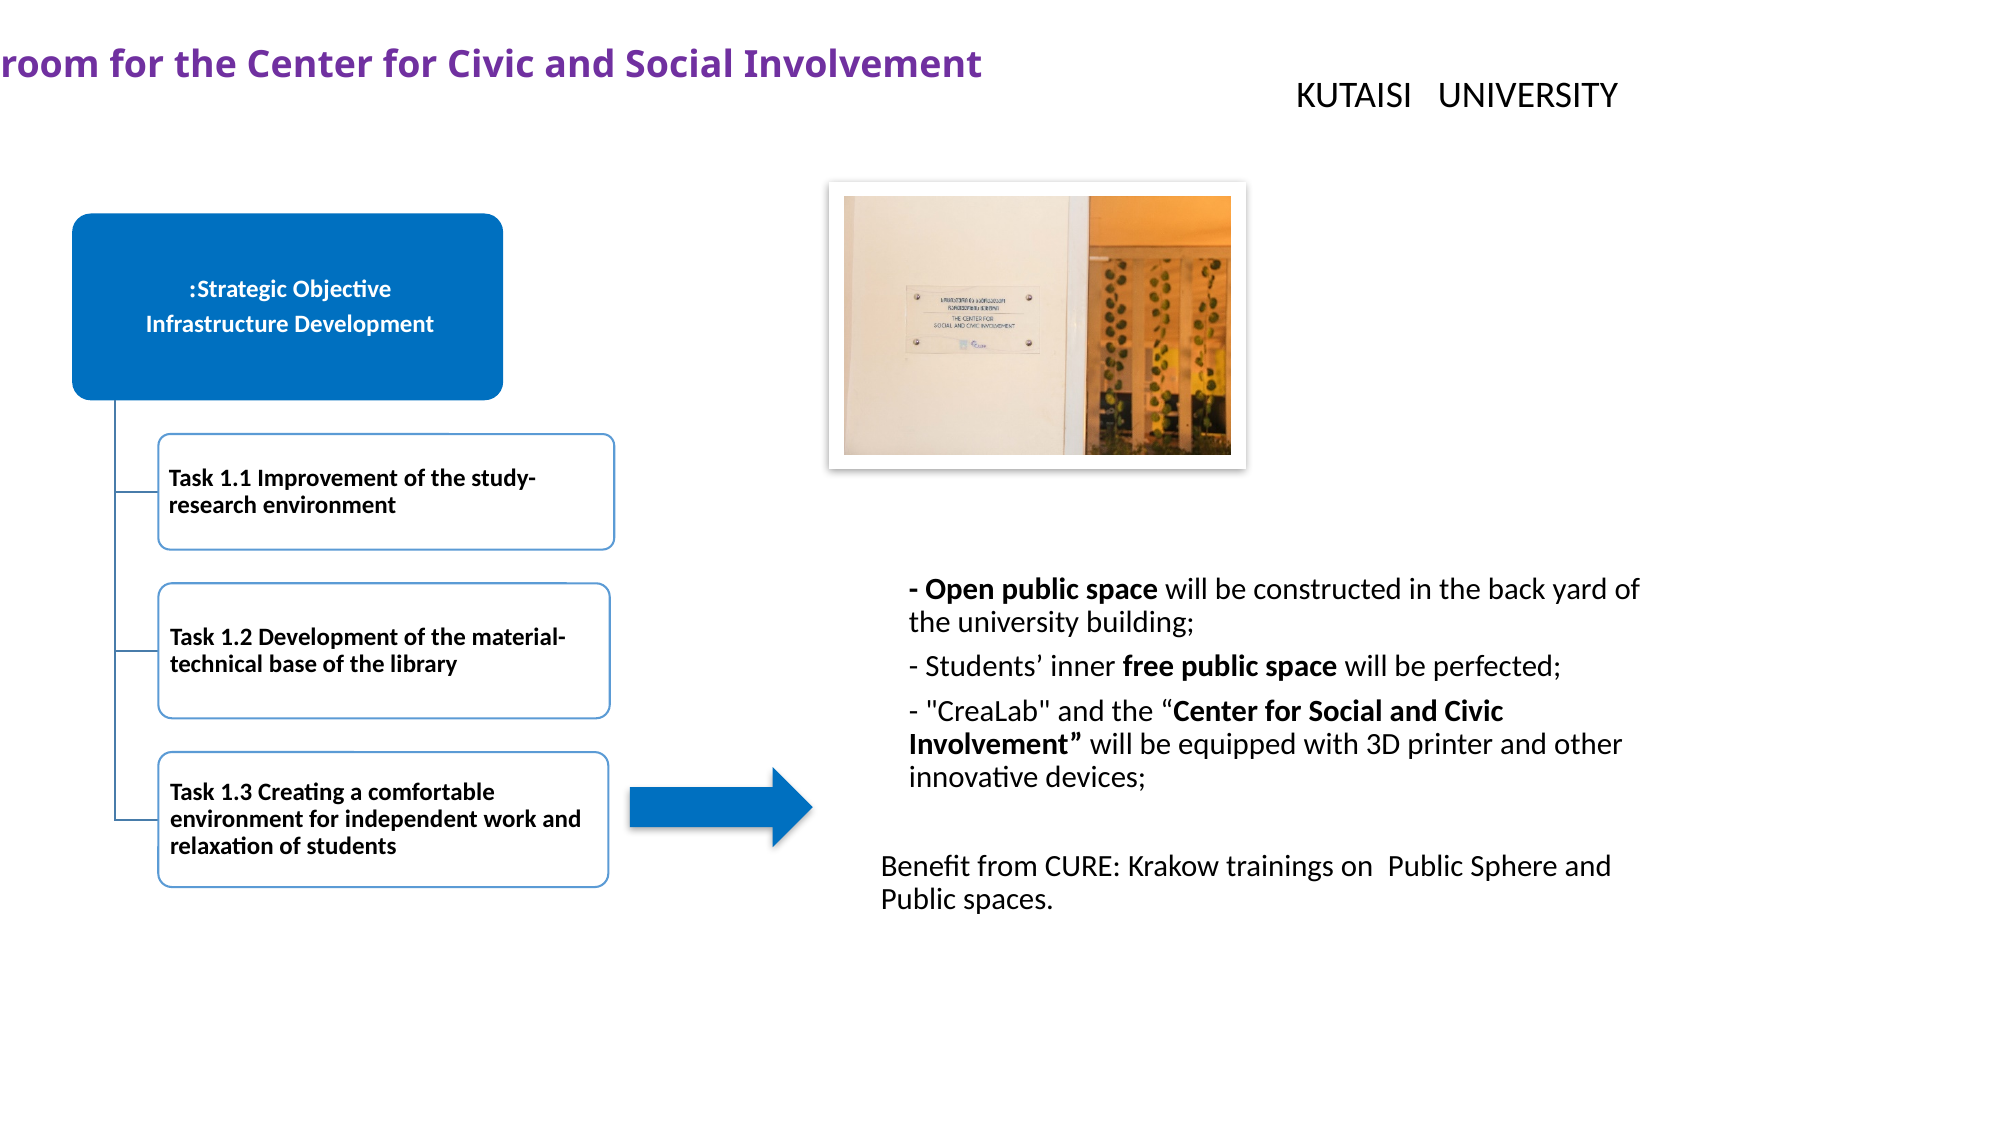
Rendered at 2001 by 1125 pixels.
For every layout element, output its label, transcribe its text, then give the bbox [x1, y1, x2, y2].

text_box KUTAISI UNIVERSITY [1281, 62, 1634, 123]
text_box [628, 764, 815, 850]
text_box The room for the Center for Civic and Social Involvement [0, 32, 999, 93]
list - Open public space will be constructed in the back yard of the university building; - Students’ inner free public space will be perfected; - "CreaLab" and the “Center for Social and Civic Involvement” will be equipped with 3D printer and other innovative devices; Benefit from CURE: Krakow trainings on Public Sphere and Public spaces. [865, 557, 1694, 1065]
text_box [72, 179, 615, 922]
picture [843, 196, 1232, 455]
